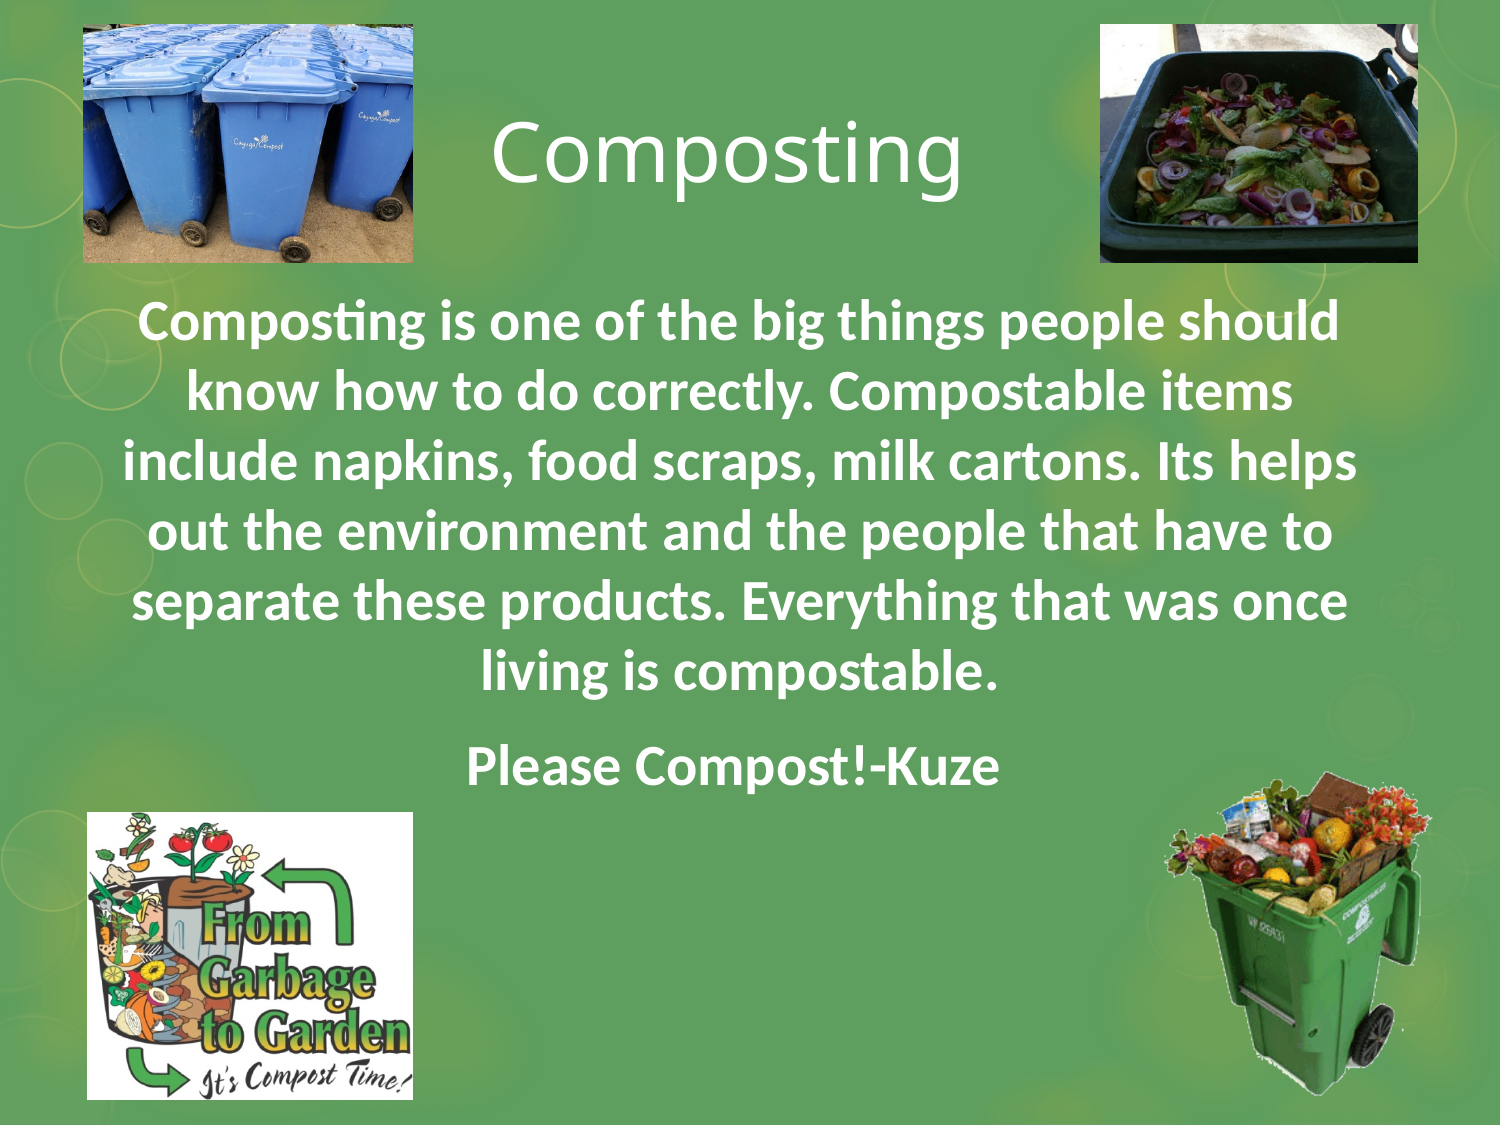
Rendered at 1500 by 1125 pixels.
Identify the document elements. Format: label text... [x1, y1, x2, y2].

title Composting [474, 81, 1075, 207]
picture [1099, 24, 1419, 263]
subtitle Composting is one of the big things people should know how to do correctly. Compostable items include napkins, food scraps, milk cartons. Its helps out the environment and the people that have to separate these products. Everything that was once living is compostable. Please Compost!-Kuze [83, 275, 1397, 750]
picture [86, 811, 413, 1100]
picture [83, 24, 413, 263]
picture [1161, 768, 1436, 1098]
